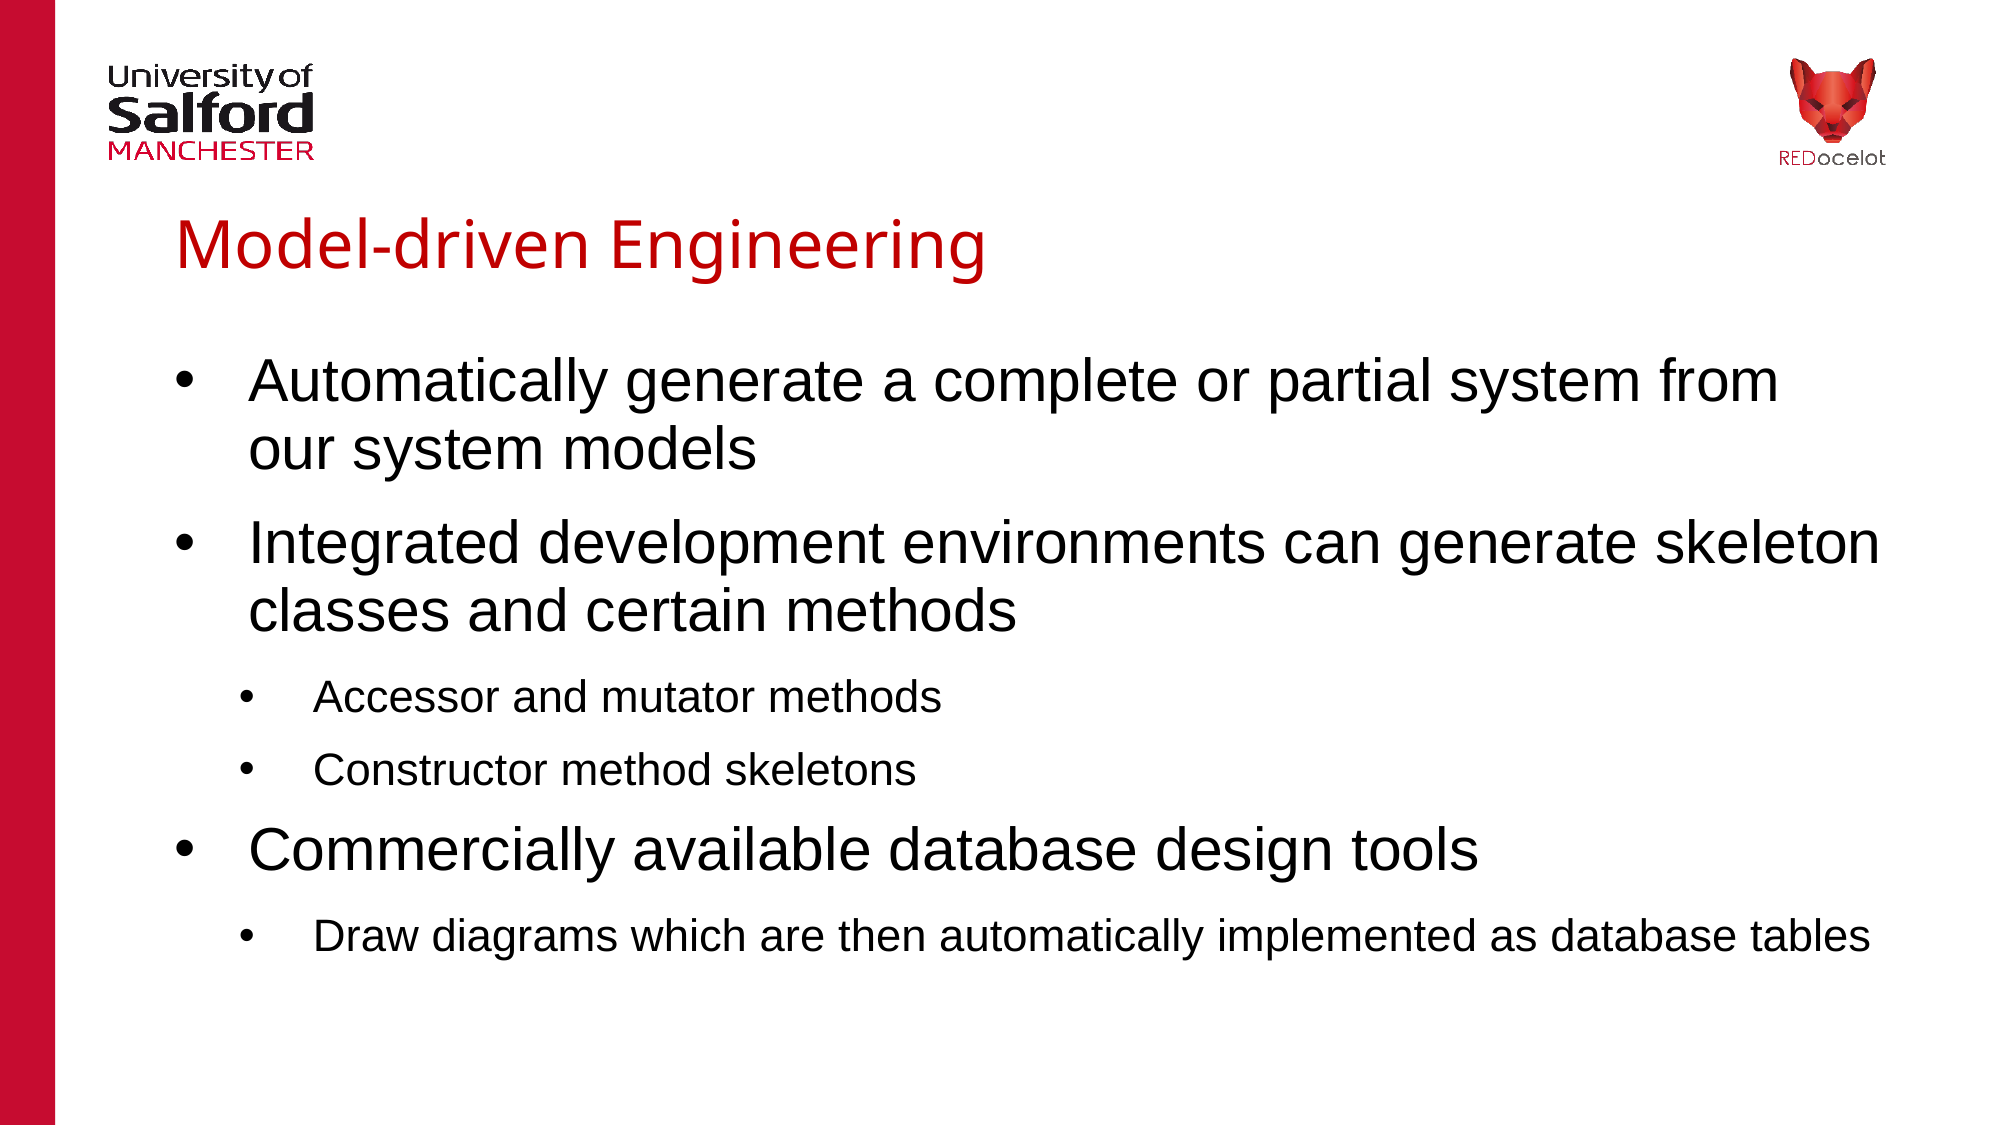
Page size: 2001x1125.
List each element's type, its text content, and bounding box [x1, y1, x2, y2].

title Model-driven Engineering [159, 201, 1899, 310]
list Automatically generate a complete or partial system from our system models Integrated development environments can generate skeleton classes and certain methods Accessor and mutator methods Constructor method skeletons Commercially available database design tools Draw diagrams which are then automatically implemented as database tables [159, 340, 1899, 1004]
picture [1766, 43, 1899, 180]
picture [60, 27, 362, 196]
